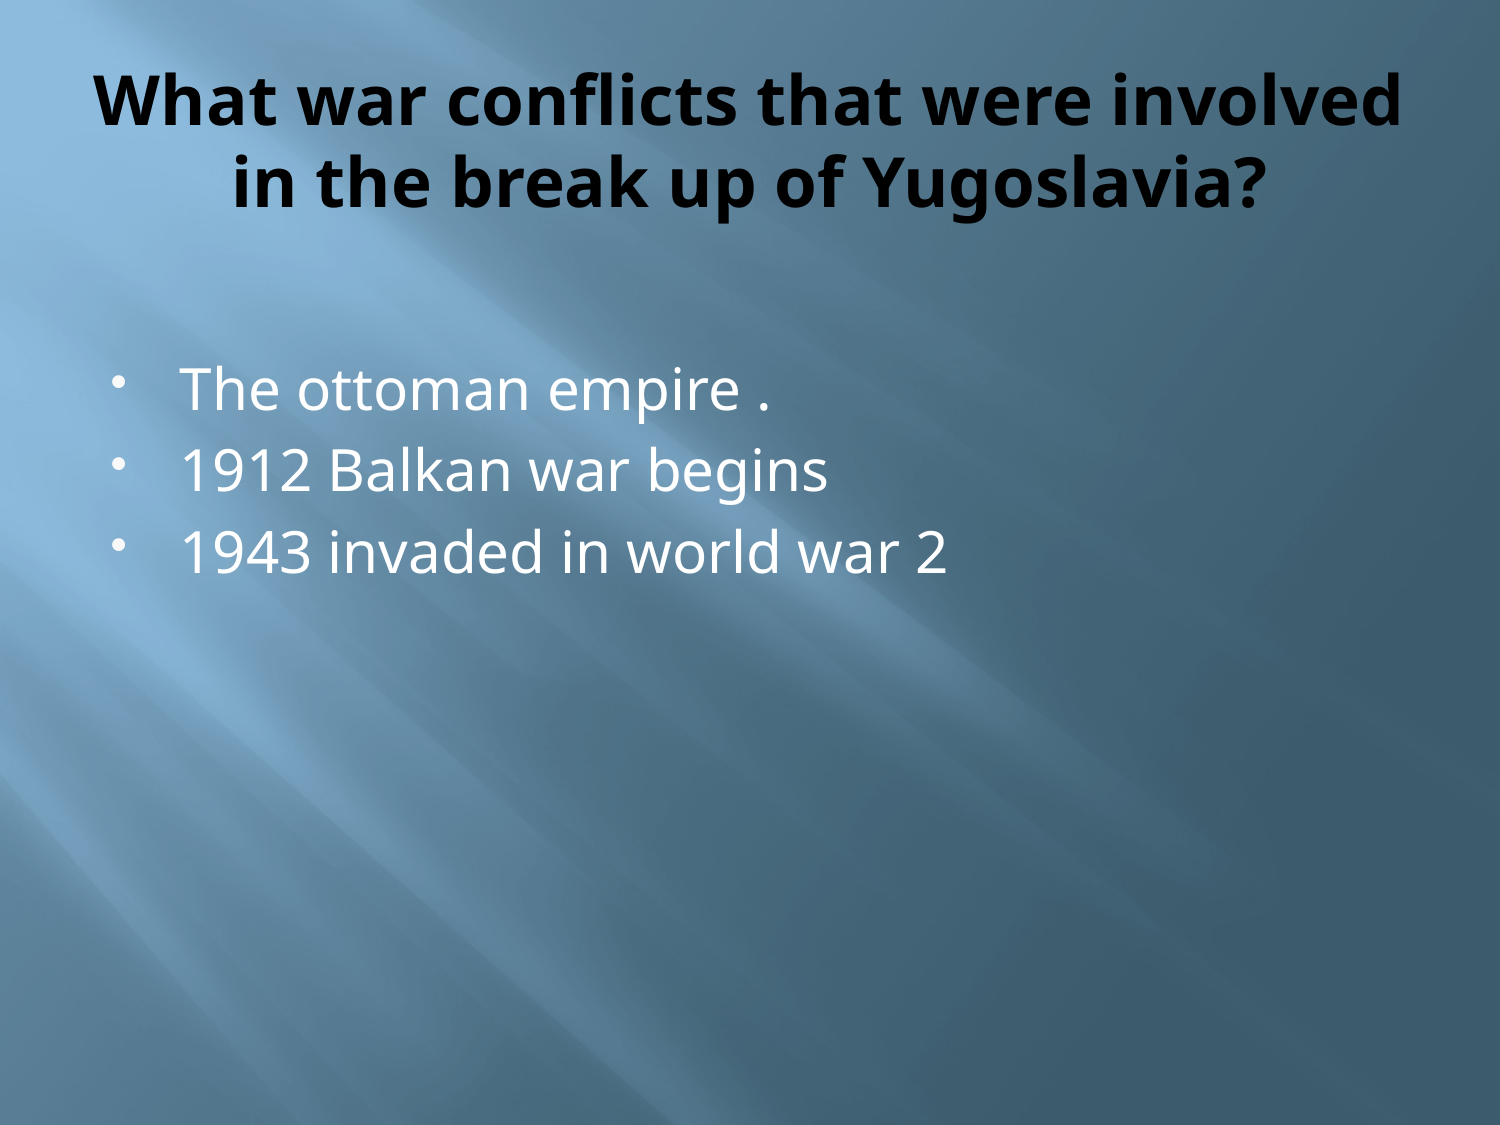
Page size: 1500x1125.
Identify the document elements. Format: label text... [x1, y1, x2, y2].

title What war conflicts that were involved in the break up of Yugoslavia? [75, 45, 1425, 233]
list The ottoman empire . 1912 Balkan war begins 1943 invaded in world war 2 [75, 262, 1425, 1035]
